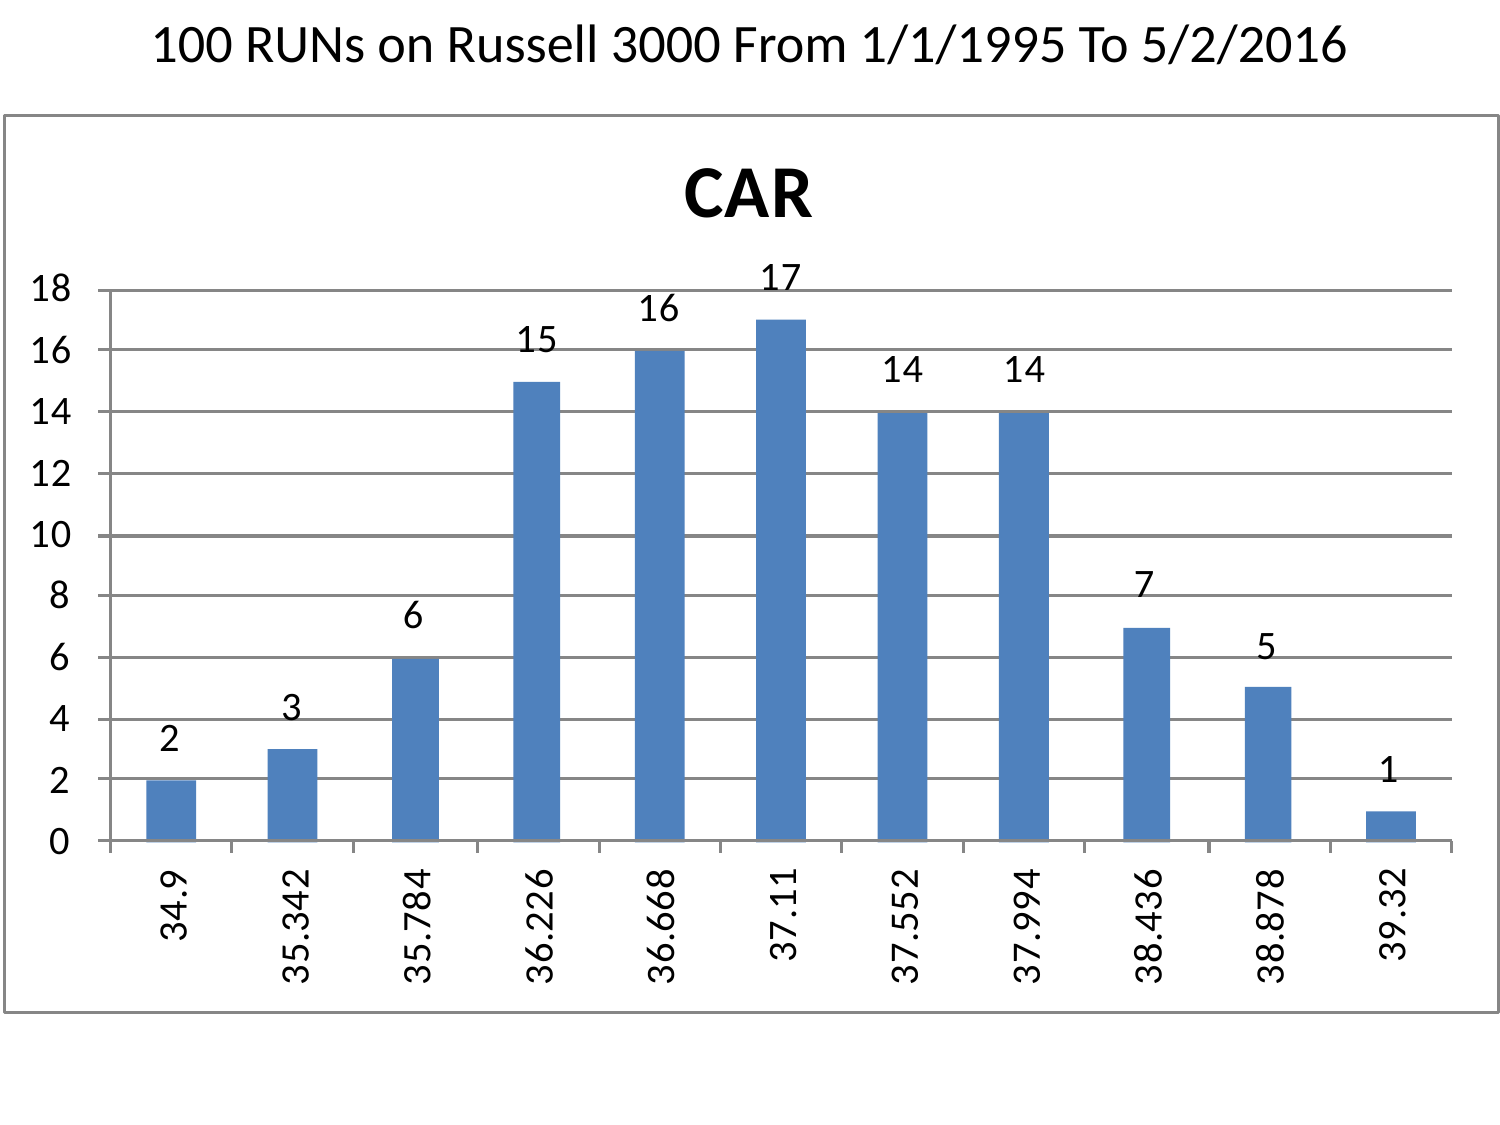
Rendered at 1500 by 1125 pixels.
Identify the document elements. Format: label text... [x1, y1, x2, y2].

picture [0, 110, 1500, 1014]
text_box 100 RUNs on Russell 3000 From 1/1/1995 To 5/2/2016 [0, 0, 1500, 81]
